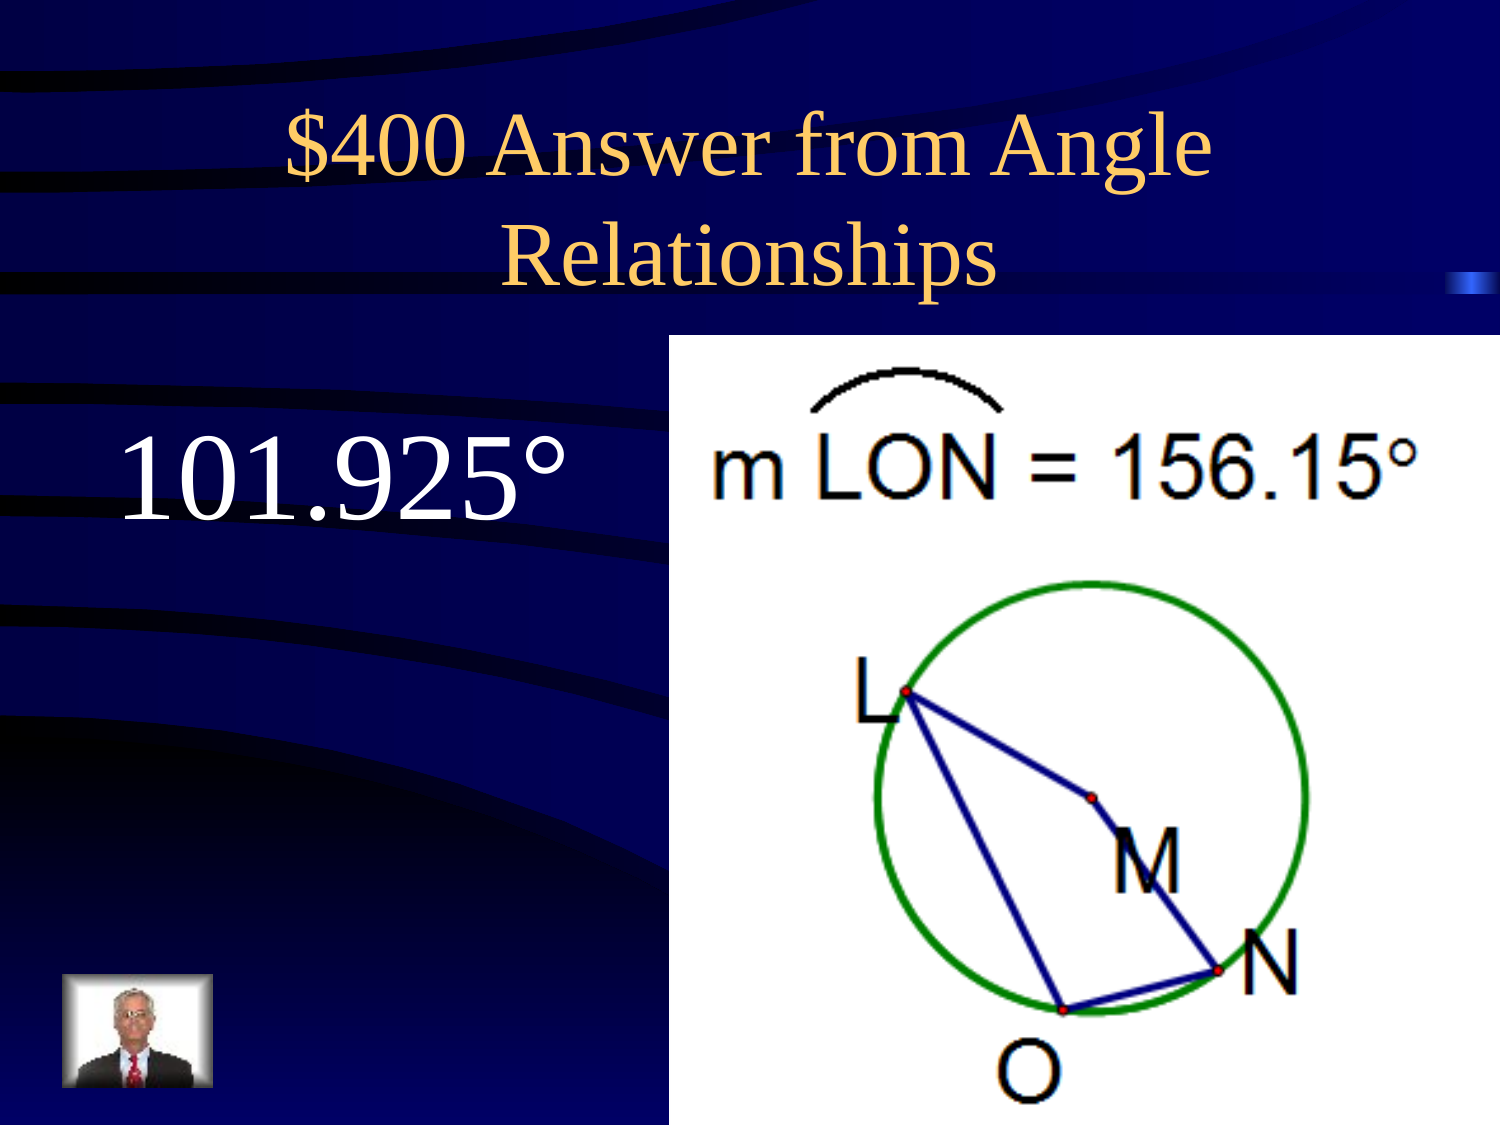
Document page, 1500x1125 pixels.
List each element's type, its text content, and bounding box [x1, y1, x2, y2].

picture [62, 974, 213, 1088]
picture [669, 334, 1500, 1125]
title $400 Answer from Angle Relationships [112, 99, 1388, 288]
text_box 101.925° [99, 387, 600, 553]
